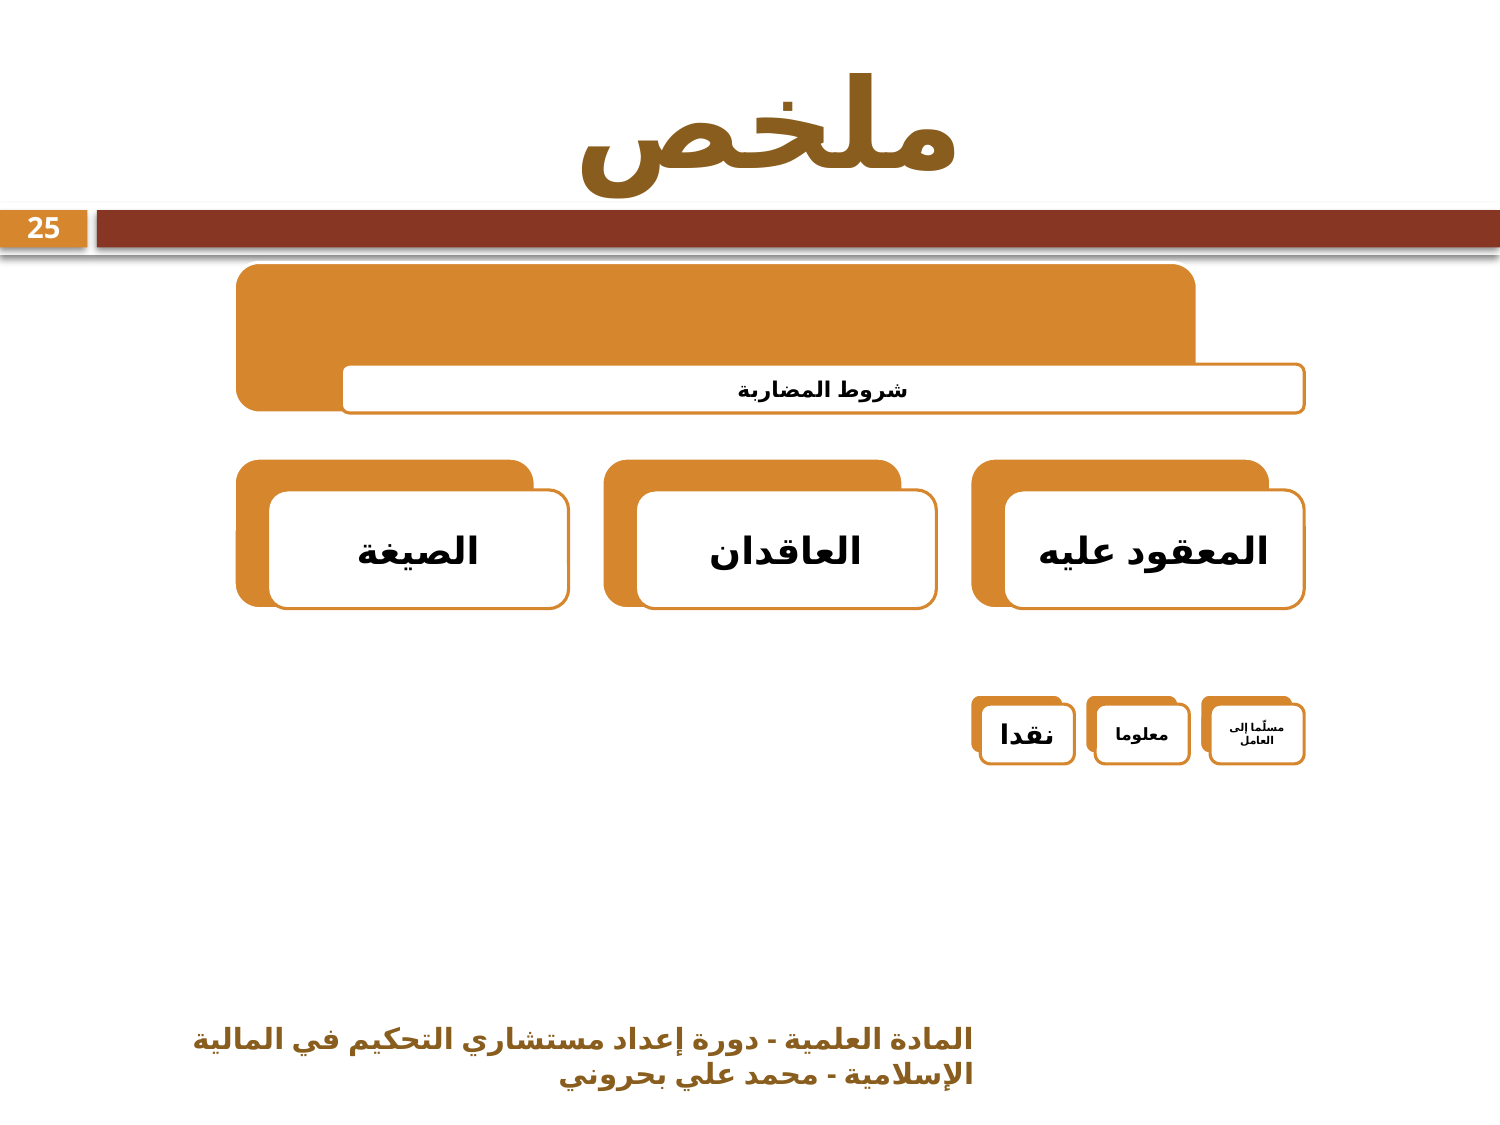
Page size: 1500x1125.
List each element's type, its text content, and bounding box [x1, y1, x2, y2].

slide_number 25 [0, 208, 88, 249]
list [100, 262, 1439, 1001]
title ملخص [100, 37, 1438, 200]
footer المادة العلمية - دورة إعداد مستشاري التحكيم في المالية الإسلامية - محمد علي بحروني [99, 1024, 990, 1085]
